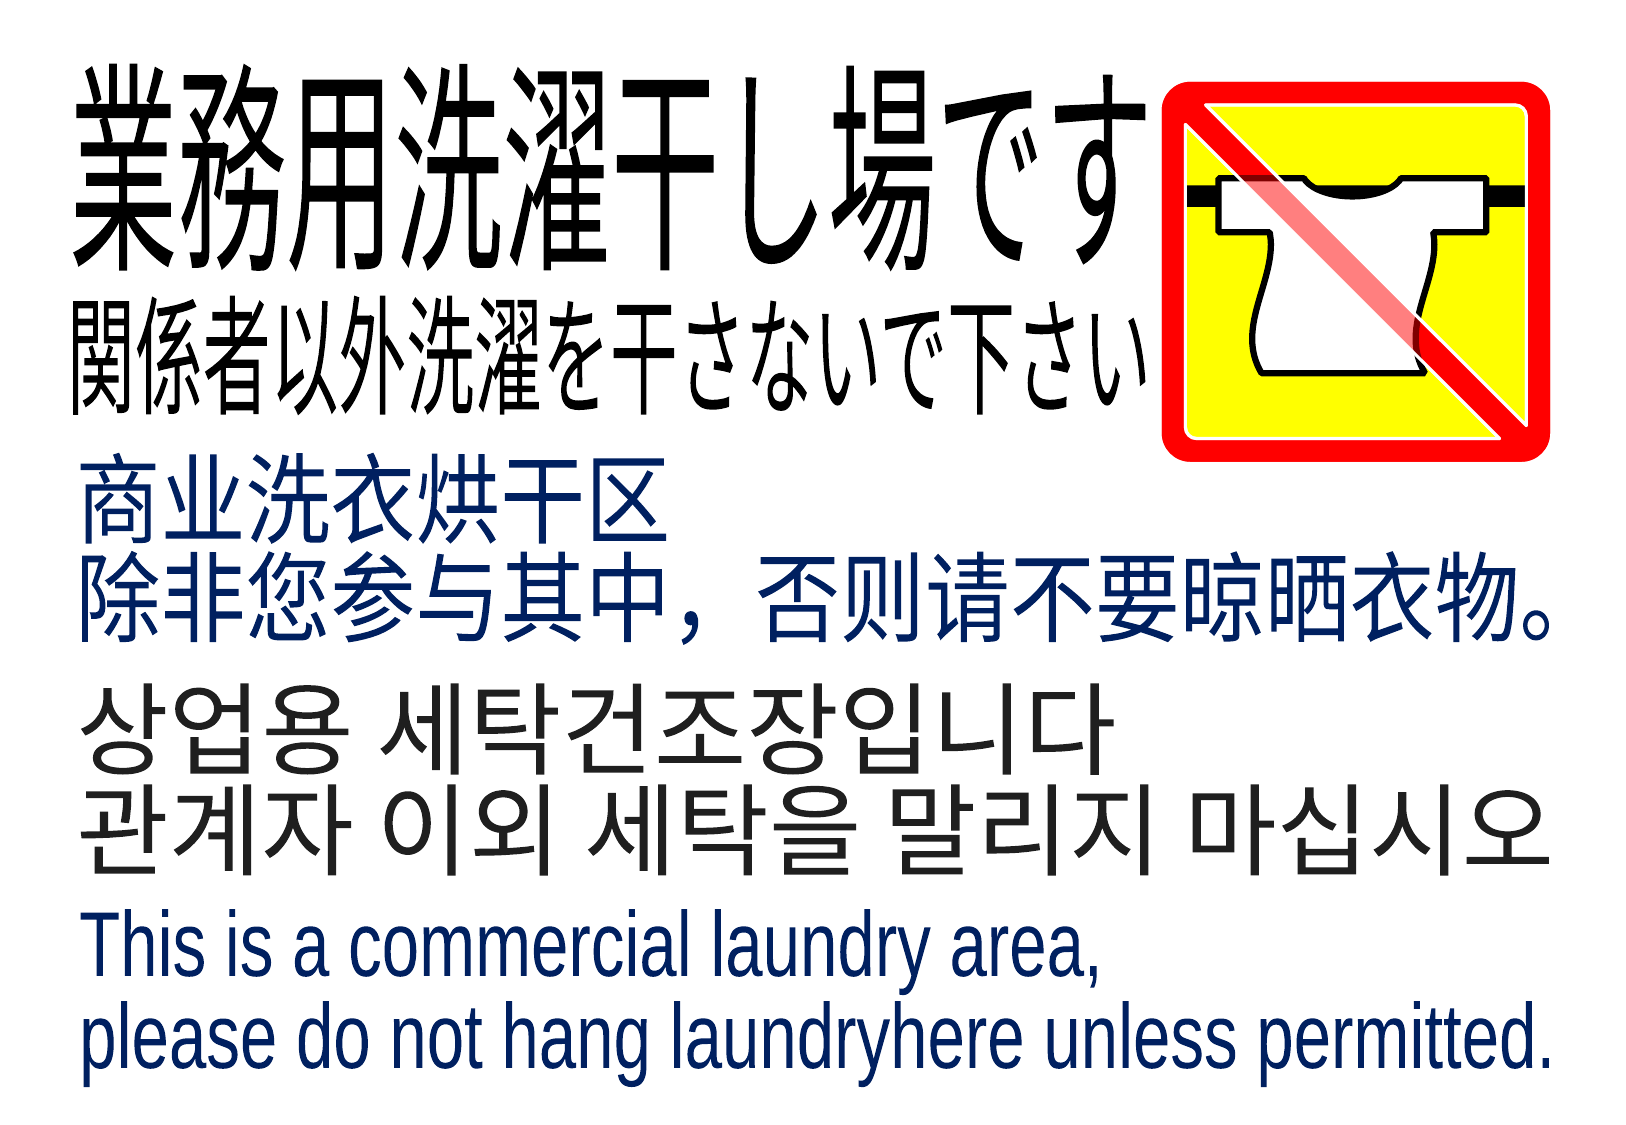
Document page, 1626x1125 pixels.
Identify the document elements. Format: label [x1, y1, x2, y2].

text_box [1159, 79, 1553, 464]
text_box [80, 452, 1550, 1088]
